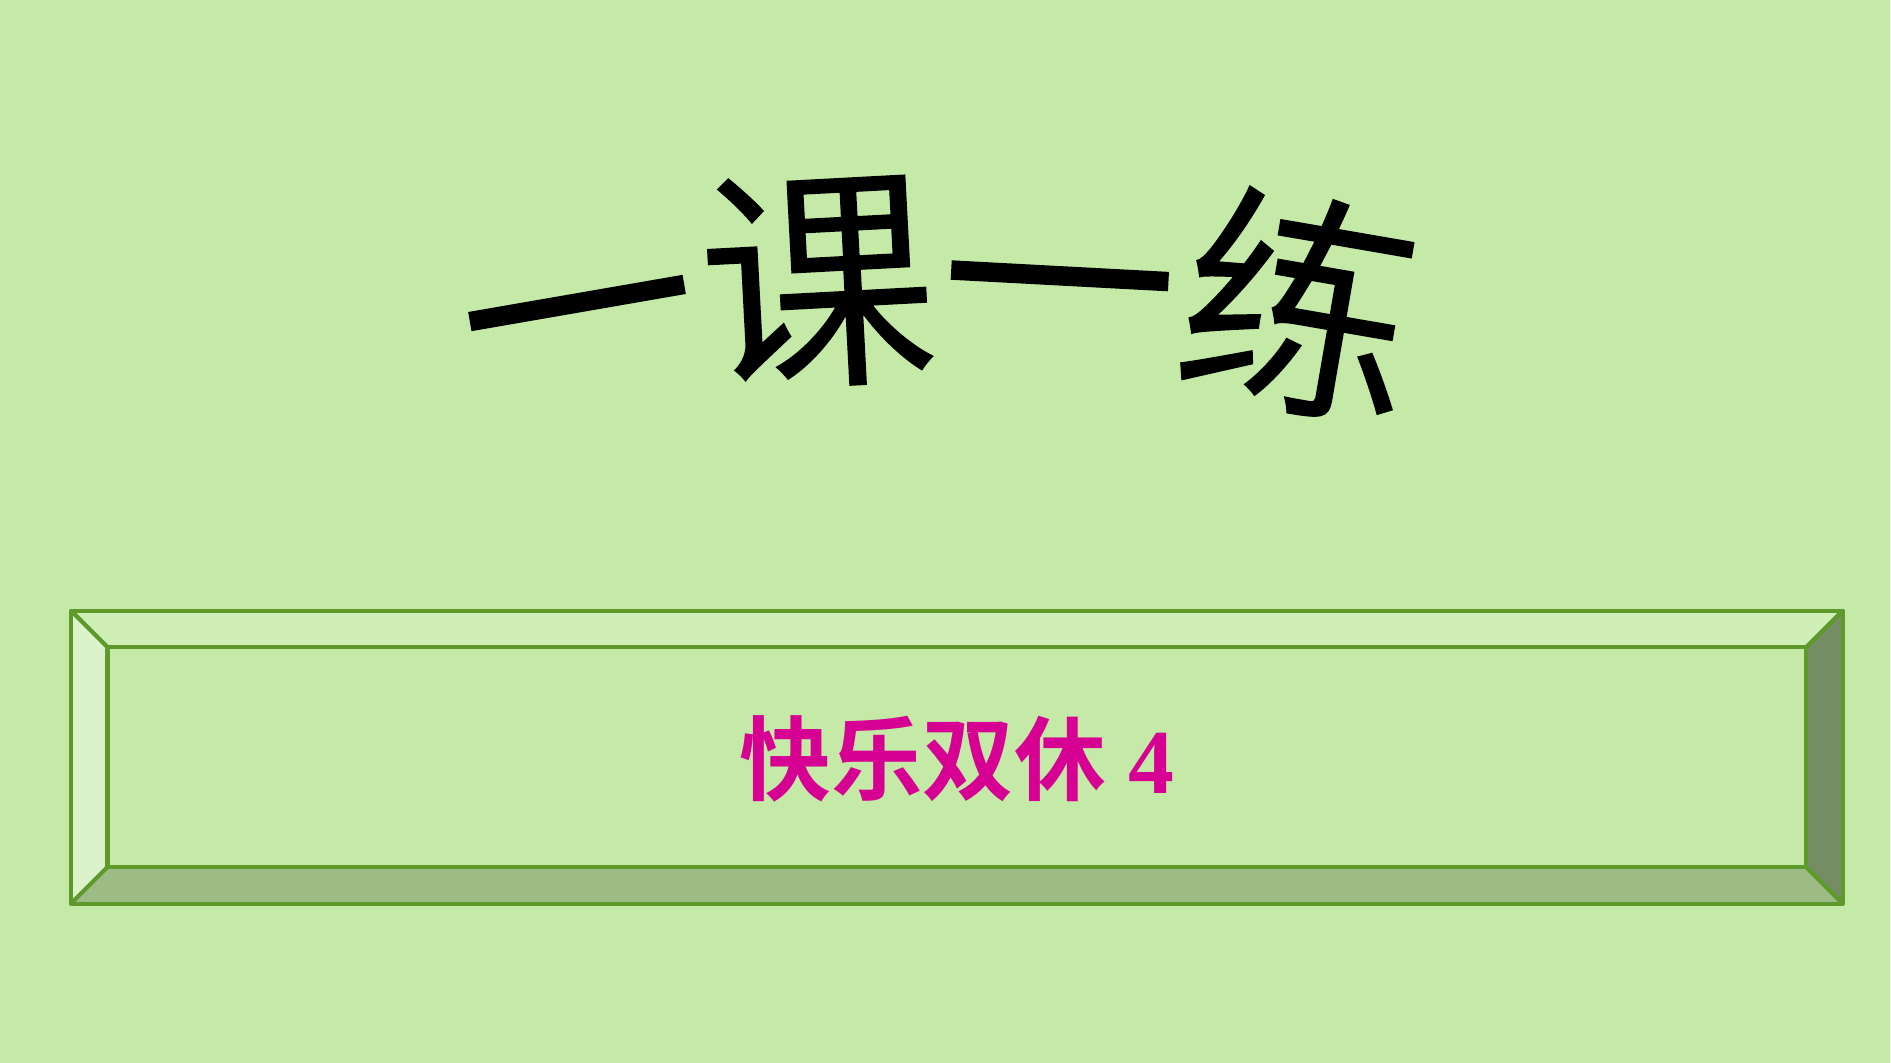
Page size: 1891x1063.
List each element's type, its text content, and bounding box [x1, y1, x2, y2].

text_box 快乐双休4 [69, 609, 1845, 906]
